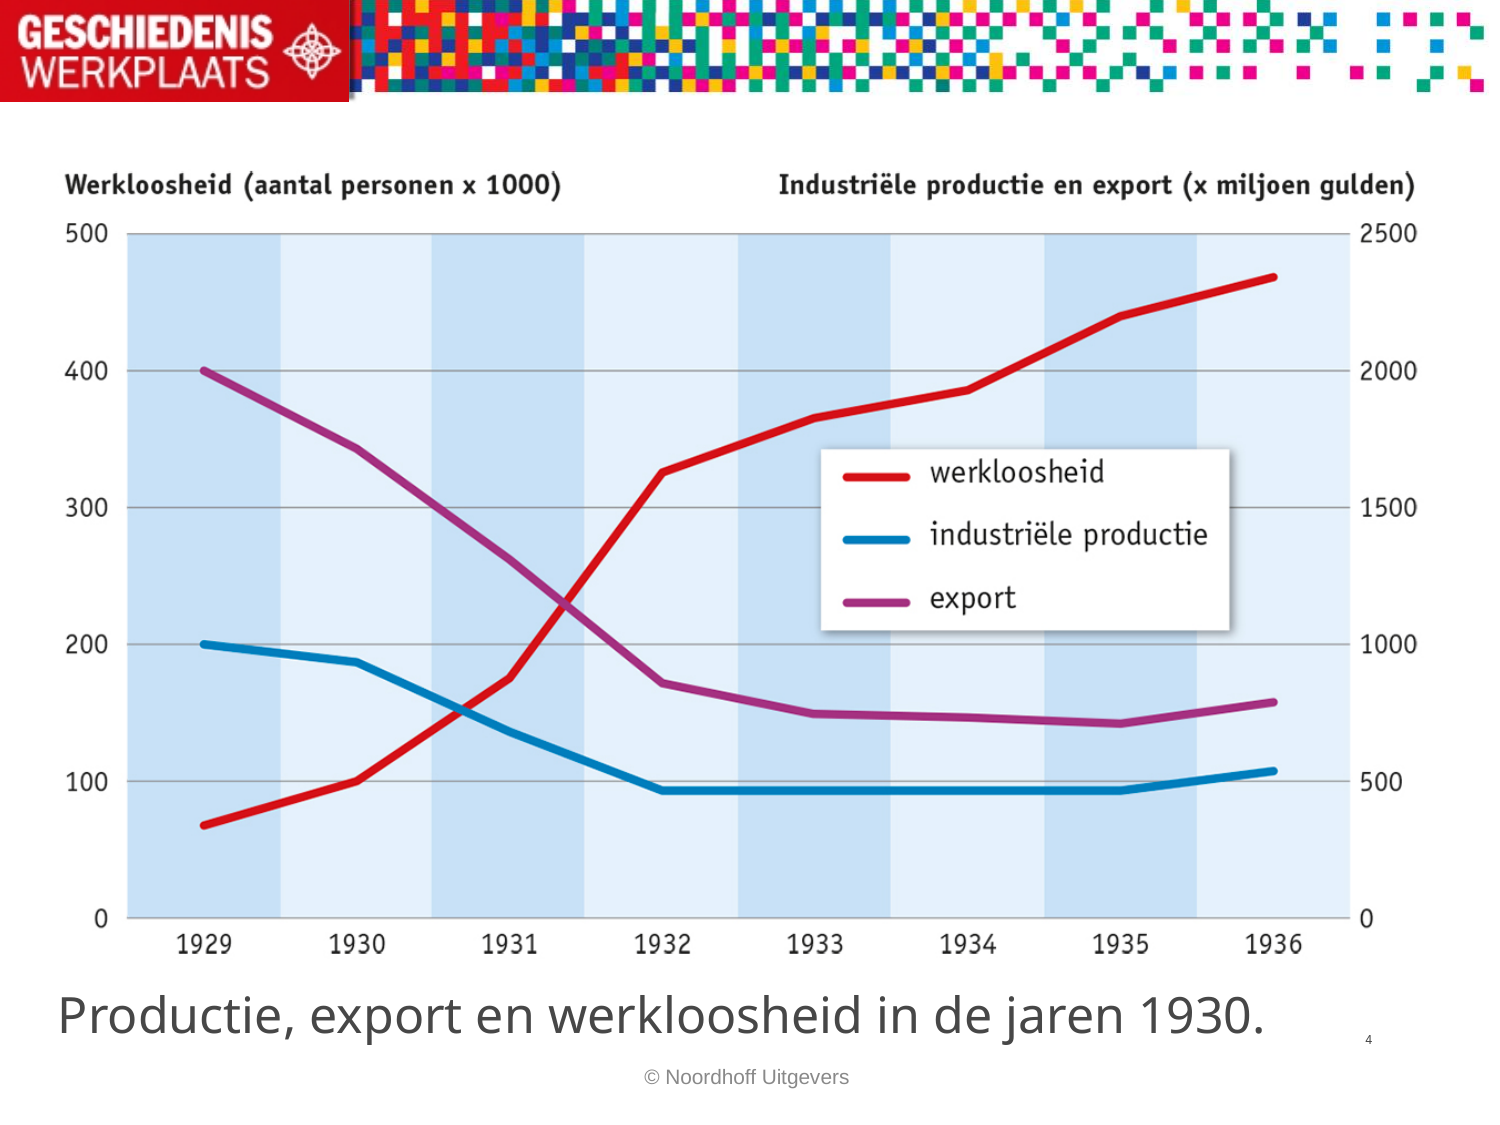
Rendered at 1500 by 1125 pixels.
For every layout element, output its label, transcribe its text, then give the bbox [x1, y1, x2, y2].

text_box © Noordhoff Uitgevers [512, 1045, 988, 1106]
picture [0, 0, 1500, 1125]
text_box Productie, export en werkloosheid in de jaren 1930. [57, 975, 1388, 1071]
